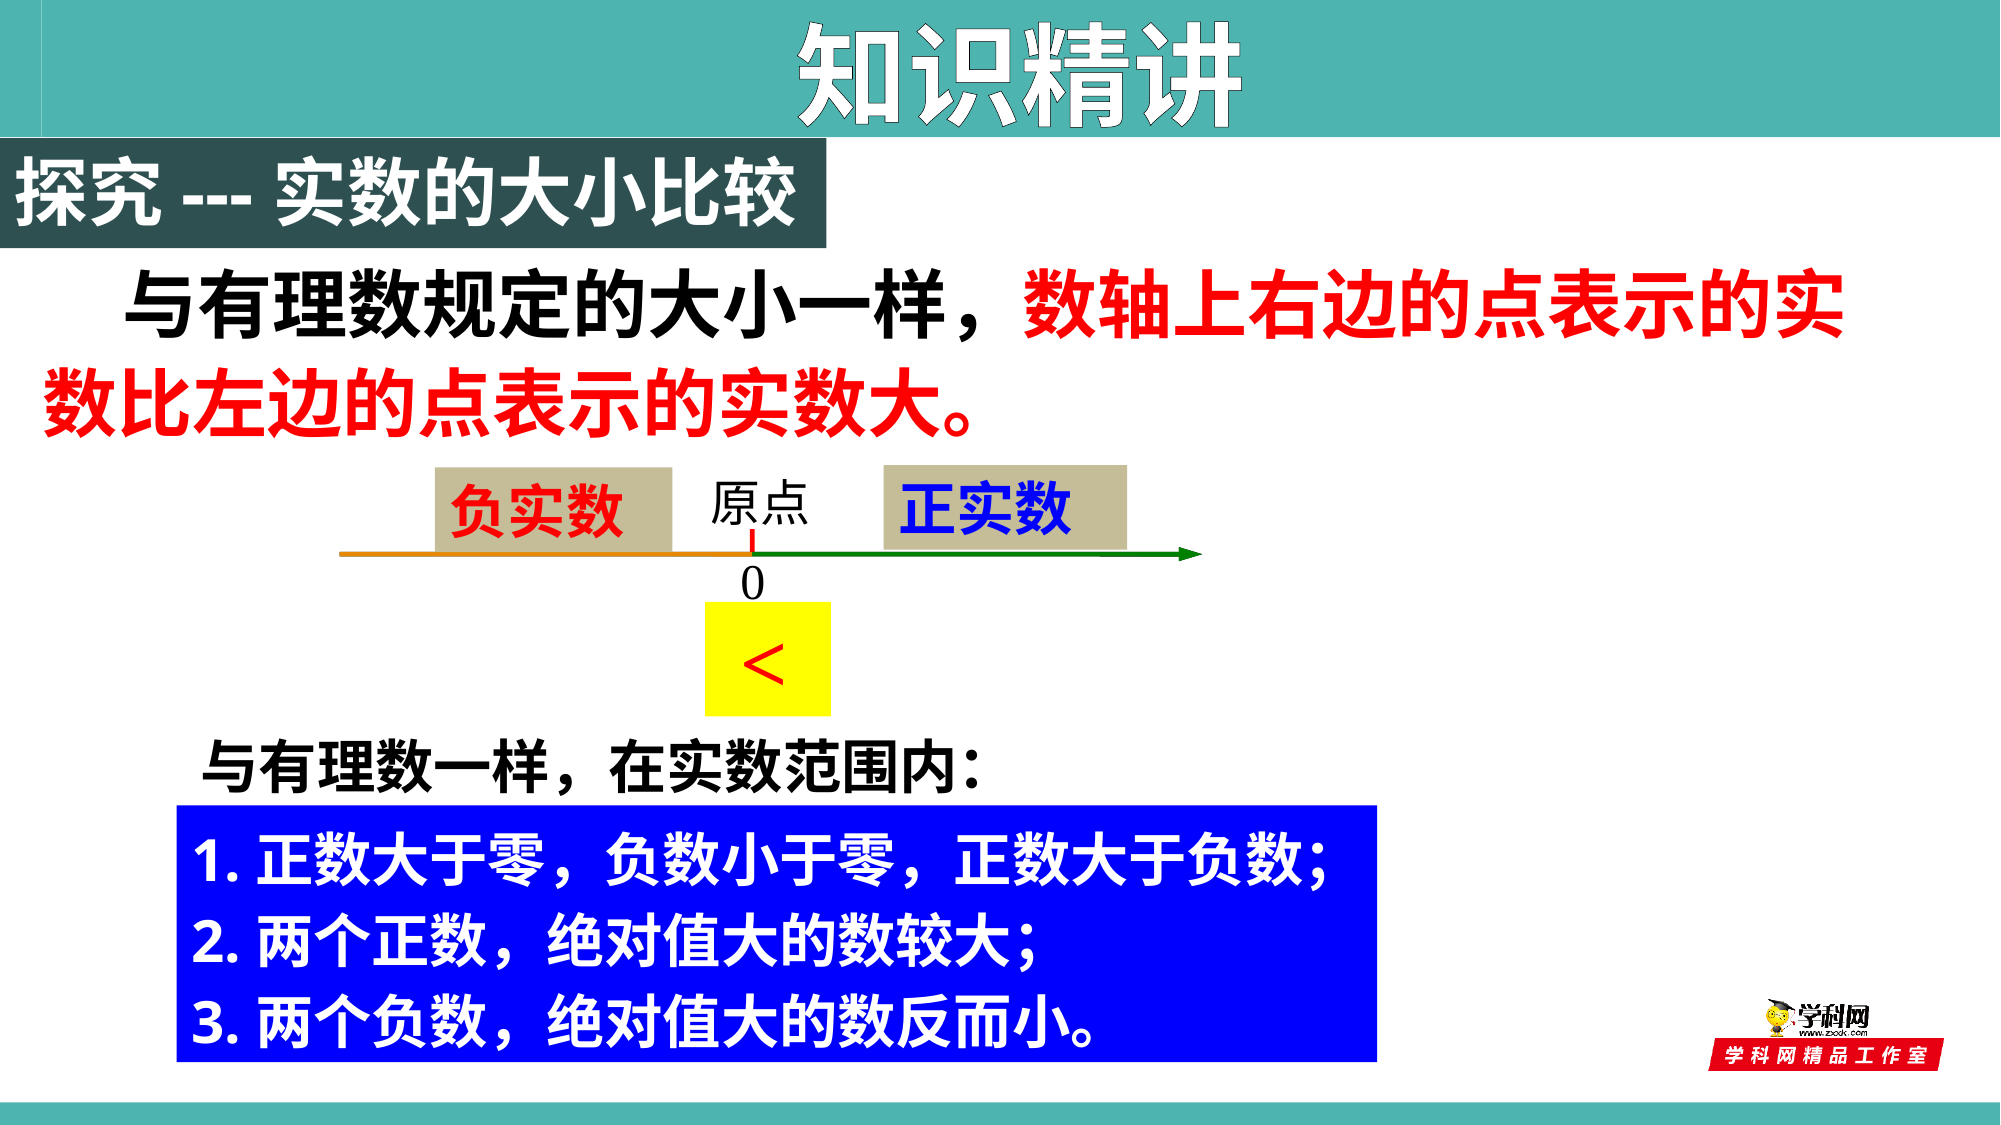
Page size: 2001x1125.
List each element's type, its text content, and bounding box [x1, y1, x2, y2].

picture [1766, 999, 1869, 1037]
text_box 与有理数一样，在实数范围内： [185, 722, 1031, 808]
text_box 与有理数规定的大小一样，数轴上右边的点表示的实数比左边的点表示的实数大。 [27, 241, 1913, 454]
text_box < [705, 627, 831, 717]
text_box [0, 1100, 2000, 1125]
text_box 1.正数大于零，负数小于零，正数大于负数； 2.两个正数，绝对值大的数较大； 3.两个负数，绝对值大的数反而小。 [176, 805, 1378, 1063]
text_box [339, 463, 1203, 619]
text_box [0, 0, 2000, 138]
text_box 探究---实数的大小比较 [0, 148, 827, 249]
picture [1708, 1038, 1944, 1071]
